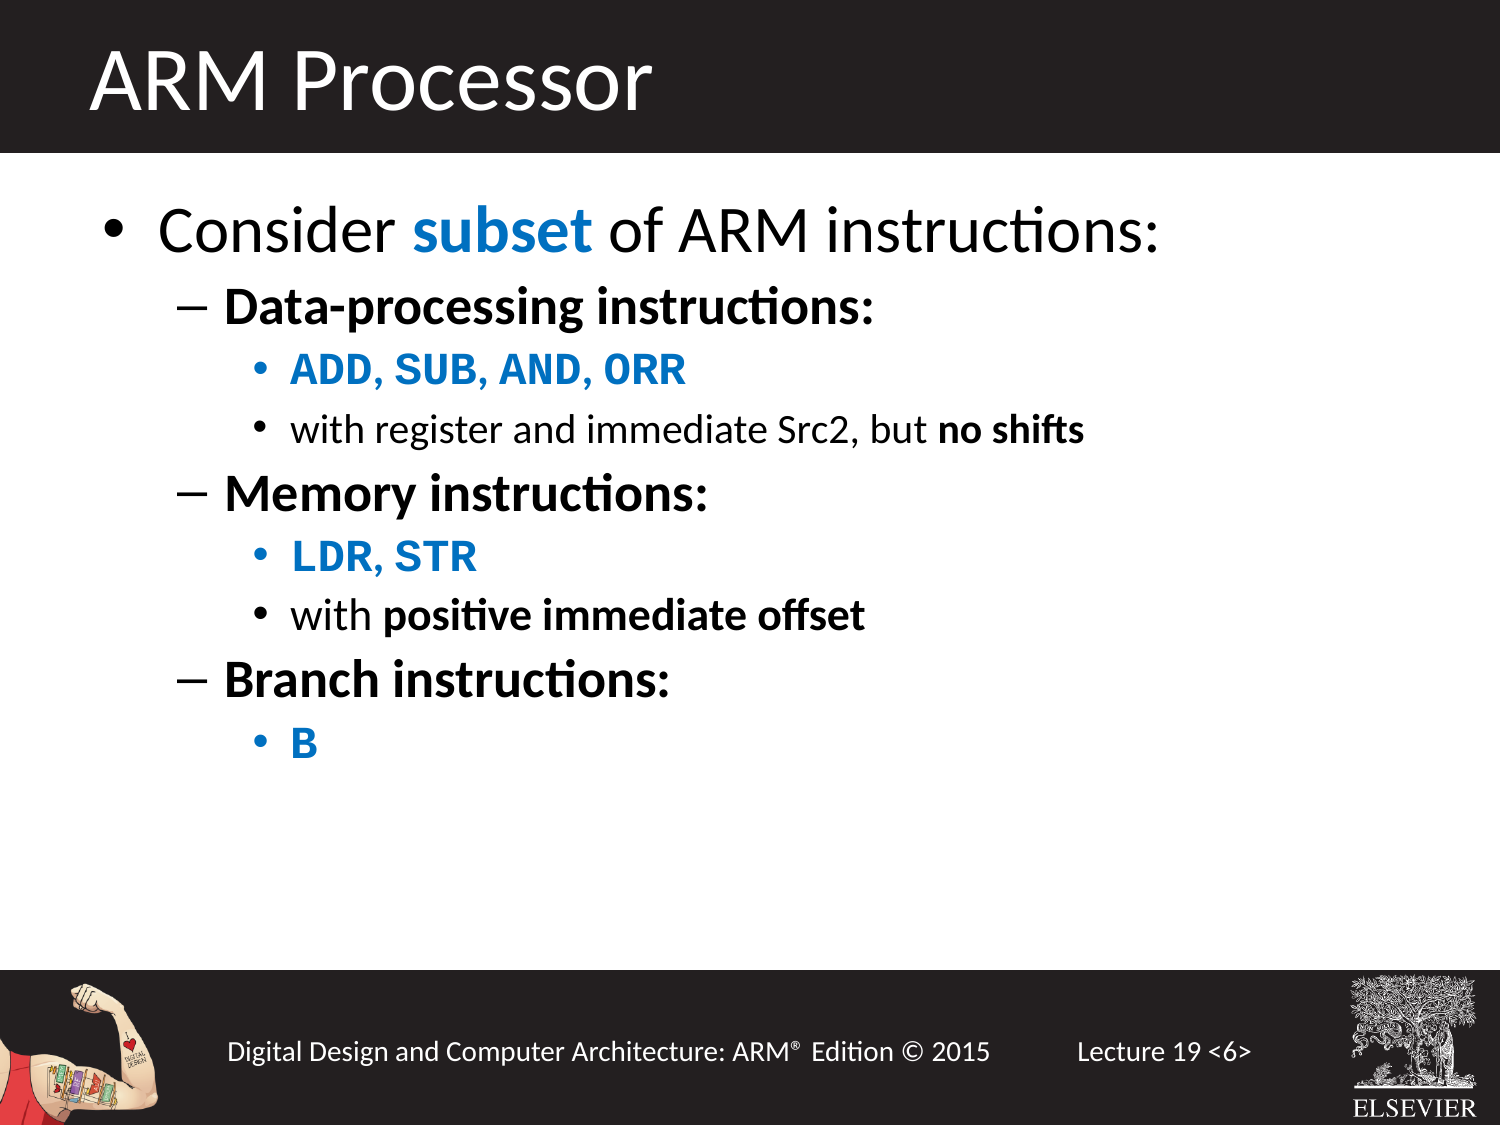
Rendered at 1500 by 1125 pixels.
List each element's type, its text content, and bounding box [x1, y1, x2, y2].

picture [0, 979, 163, 1125]
picture [1350, 974, 1477, 1117]
list Consider subset of ARM instructions: Data-processing instructions: ADD, SUB, AND, ORR with register and immediate Src2, but no shifts Memory instructions: LDR, STR with positive immediate offset Branch instructions: B [87, 187, 1350, 1000]
text_box ARM Processor [75, 11, 1375, 136]
